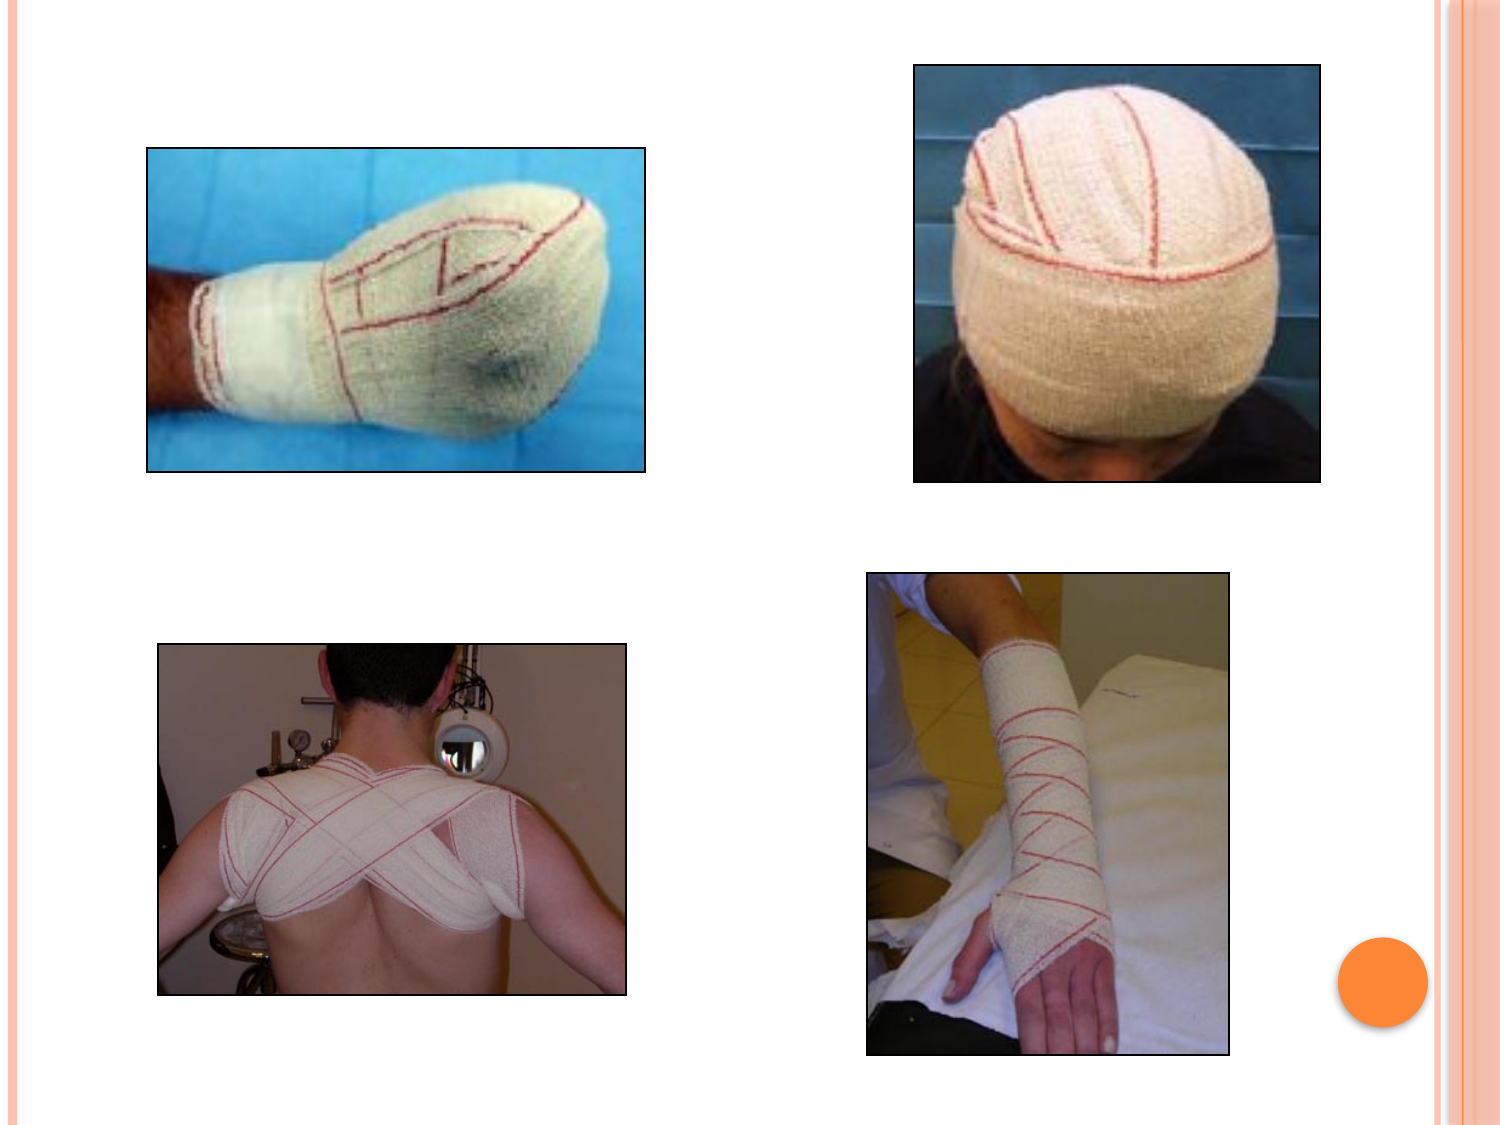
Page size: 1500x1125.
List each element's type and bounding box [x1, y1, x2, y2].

picture [914, 65, 1320, 482]
picture [867, 573, 1229, 1055]
picture [147, 148, 645, 472]
picture [158, 644, 626, 995]
